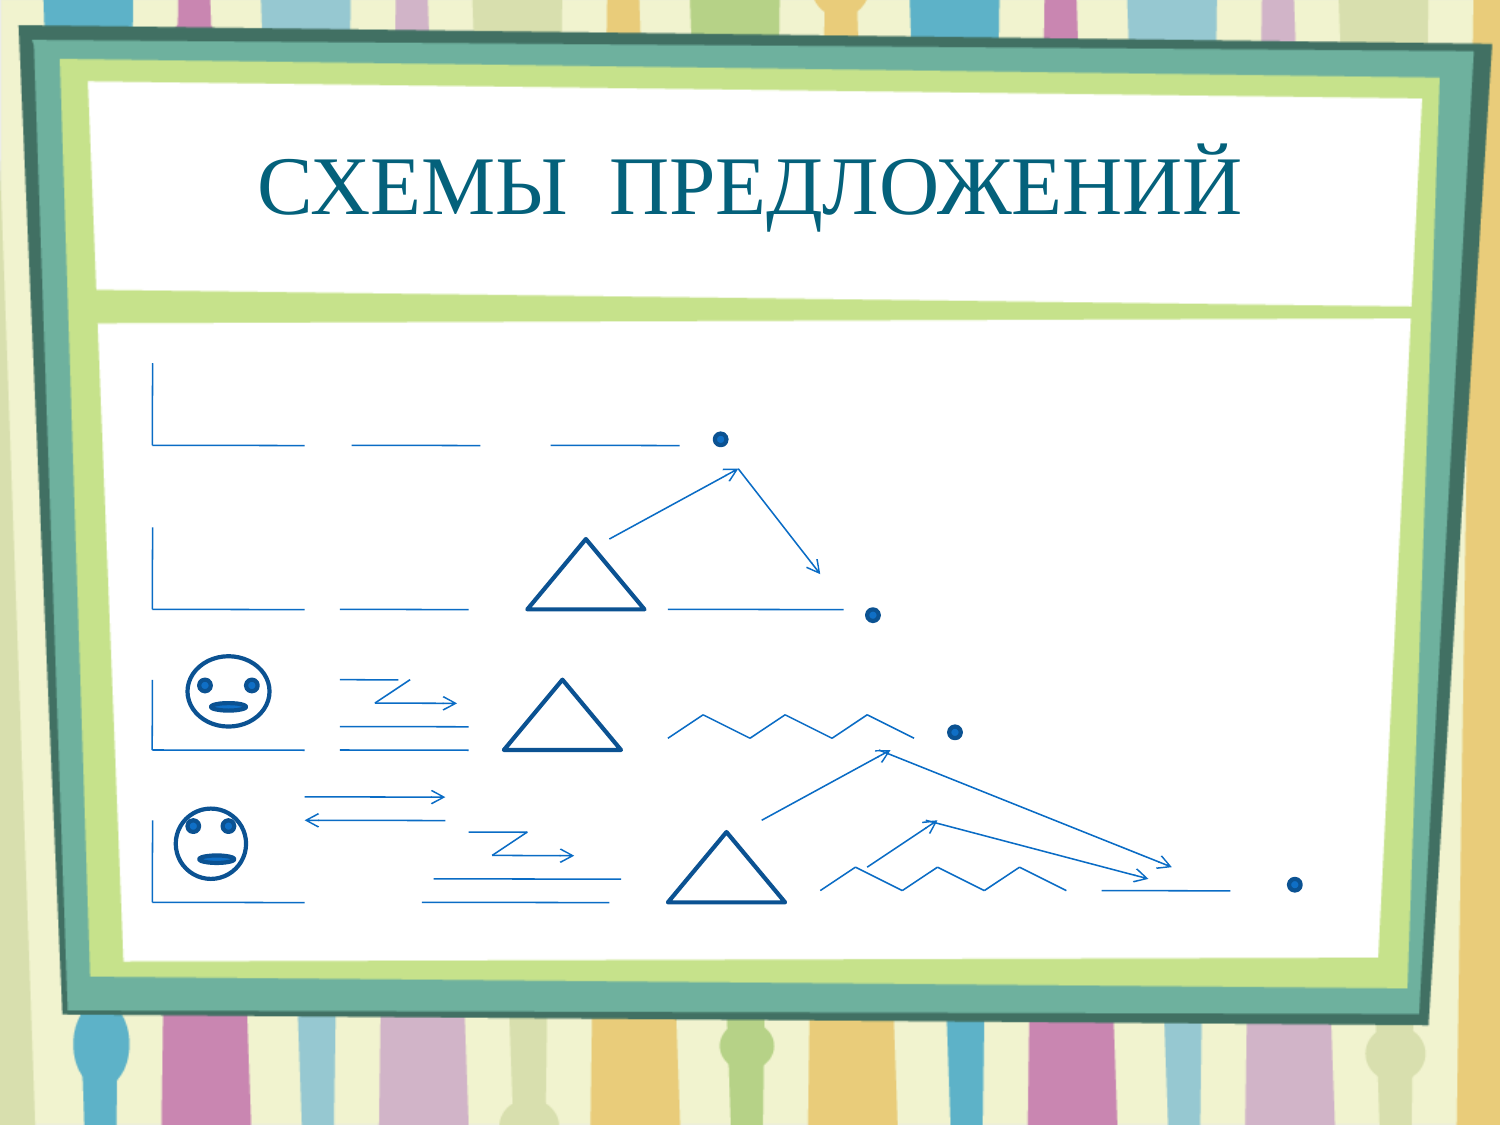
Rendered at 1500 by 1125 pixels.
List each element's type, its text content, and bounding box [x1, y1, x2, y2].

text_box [984, 887, 1014, 891]
picture [0, 0, 1500, 1125]
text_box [786, 714, 833, 739]
text_box [209, 701, 248, 713]
text_box [666, 829, 787, 905]
text_box [243, 677, 260, 694]
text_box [726, 480, 833, 563]
text_box [185, 654, 272, 729]
text_box [947, 724, 963, 741]
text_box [704, 714, 748, 739]
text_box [374, 679, 411, 704]
text_box [220, 818, 237, 834]
text_box [173, 806, 249, 882]
text_box [712, 431, 729, 448]
text_box [501, 677, 623, 753]
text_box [937, 887, 979, 891]
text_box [925, 820, 1149, 880]
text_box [902, 878, 932, 891]
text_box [491, 837, 528, 855]
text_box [749, 714, 786, 739]
text_box [185, 818, 202, 834]
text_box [833, 714, 865, 739]
text_box [1286, 876, 1303, 893]
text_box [609, 468, 739, 540]
list [112, 324, 1401, 1006]
title СХЕМЫ ПРЕДЛОЖЕНИЙ [74, 87, 1426, 276]
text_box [761, 749, 877, 821]
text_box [855, 866, 897, 891]
text_box [525, 536, 647, 612]
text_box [866, 714, 915, 739]
text_box [865, 607, 881, 624]
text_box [878, 749, 1173, 868]
text_box [197, 677, 213, 694]
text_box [667, 714, 704, 739]
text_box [866, 820, 923, 868]
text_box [1019, 887, 1067, 891]
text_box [820, 866, 854, 891]
